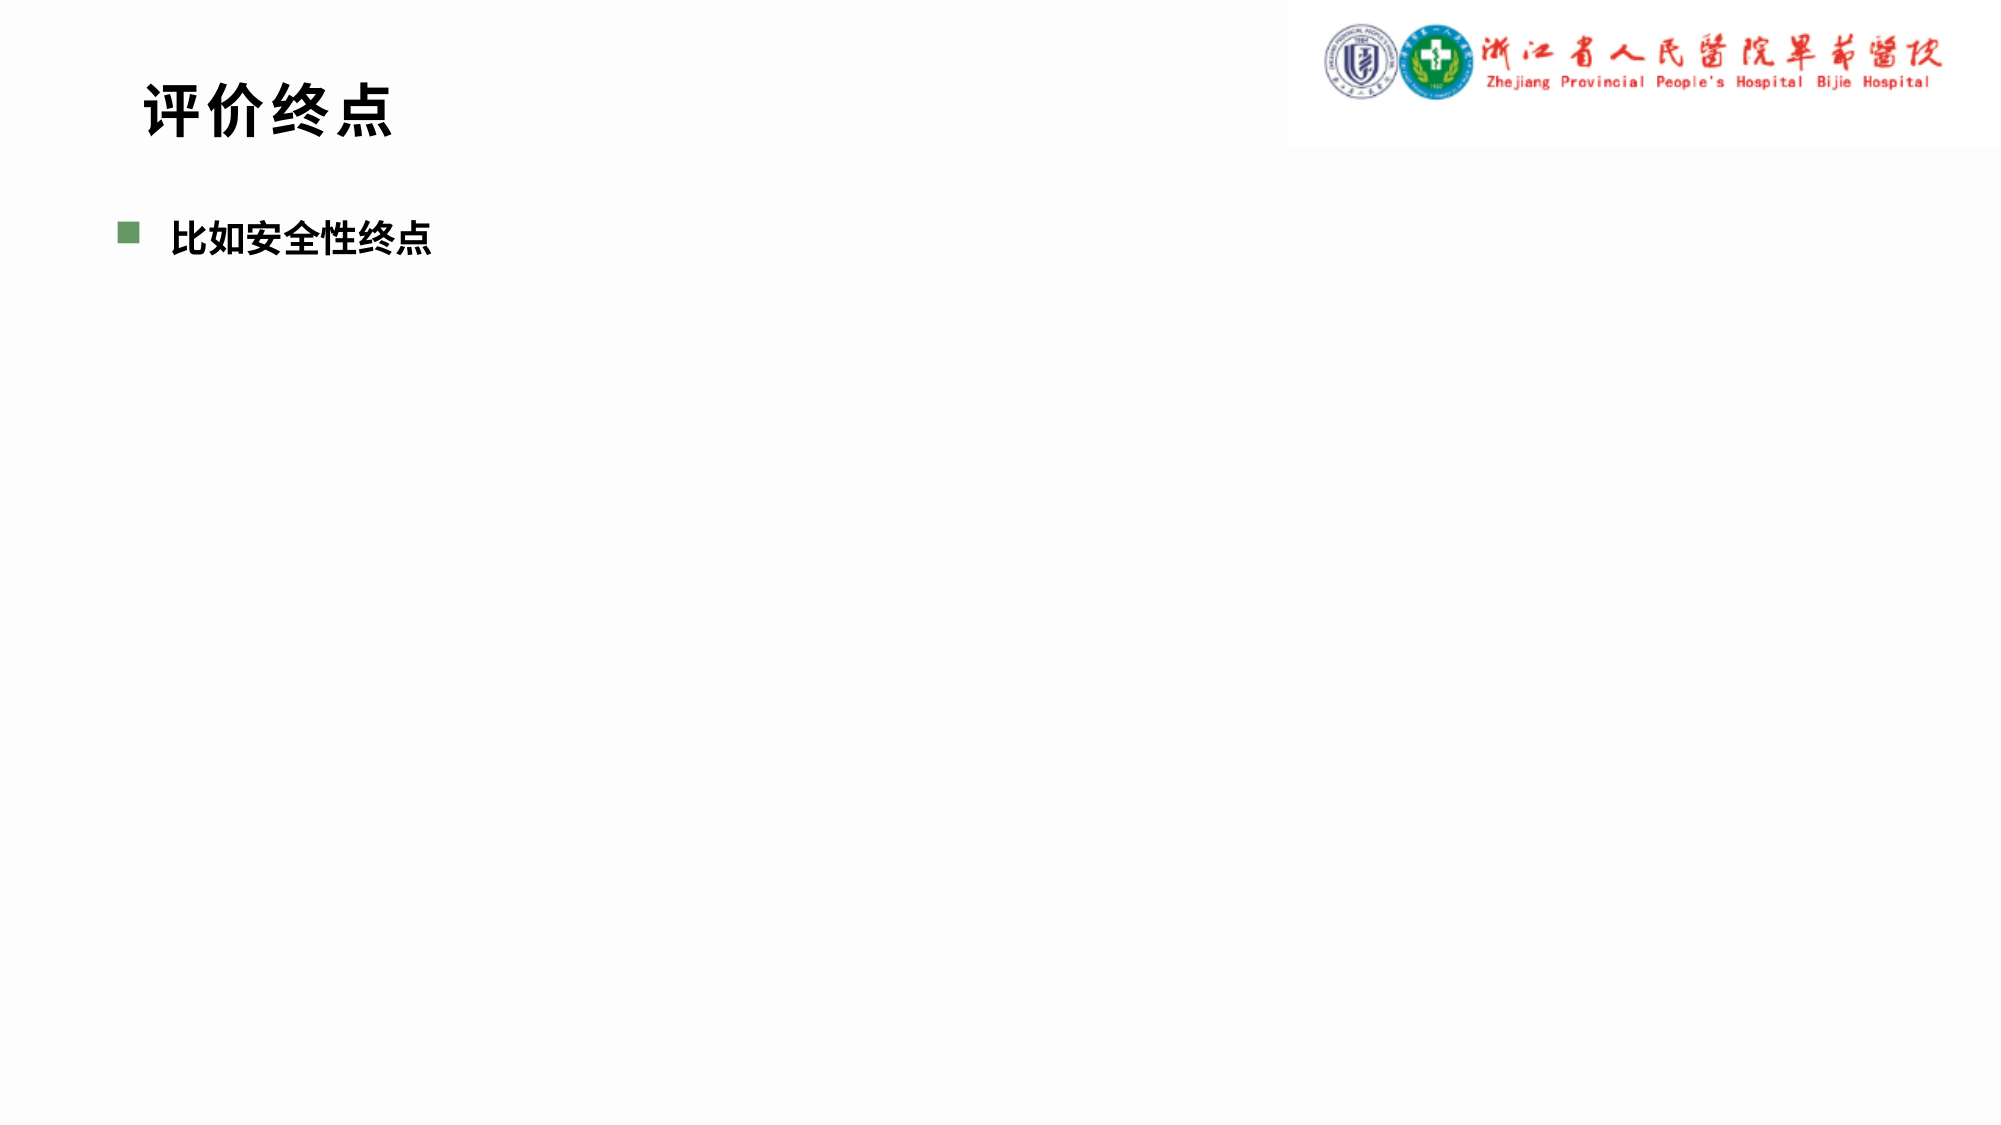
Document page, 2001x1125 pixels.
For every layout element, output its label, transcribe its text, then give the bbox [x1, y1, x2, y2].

text_box 比如安全性终点 [99, 185, 1900, 1019]
text_box 评价终点 [127, 32, 689, 186]
picture [1287, 0, 2000, 147]
